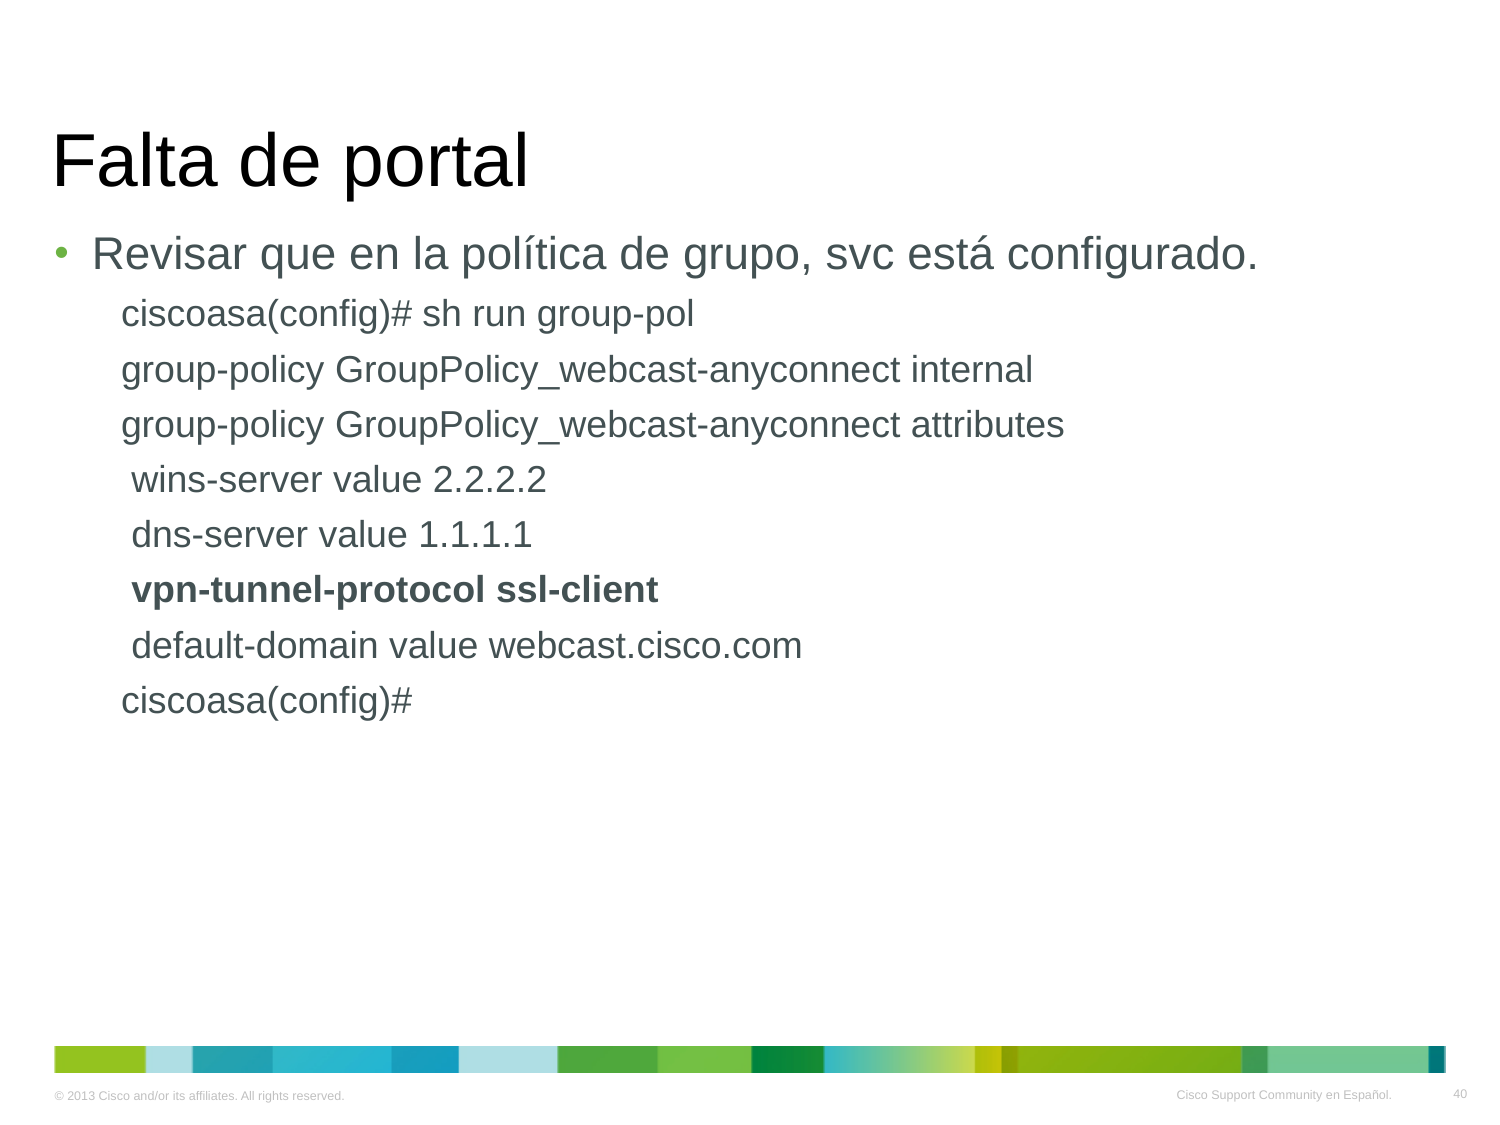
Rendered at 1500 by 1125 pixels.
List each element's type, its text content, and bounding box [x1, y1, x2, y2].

list Revisar que en la política de grupo, svc está configurado. ciscoasa(config)# sh run group-pol group-policy GroupPolicy_webcast-anyconnect internal group-policy GroupPolicy_webcast-anyconnect attributes wins-server value 2.2.2.2 dns-server value 1.1.1.1 vpn-tunnel-protocol ssl-client default-domain value webcast.cisco.com ciscoasa(config)# [39, 220, 1447, 1035]
title Falta de portal [37, 70, 1447, 209]
picture [54, 1046, 1446, 1073]
